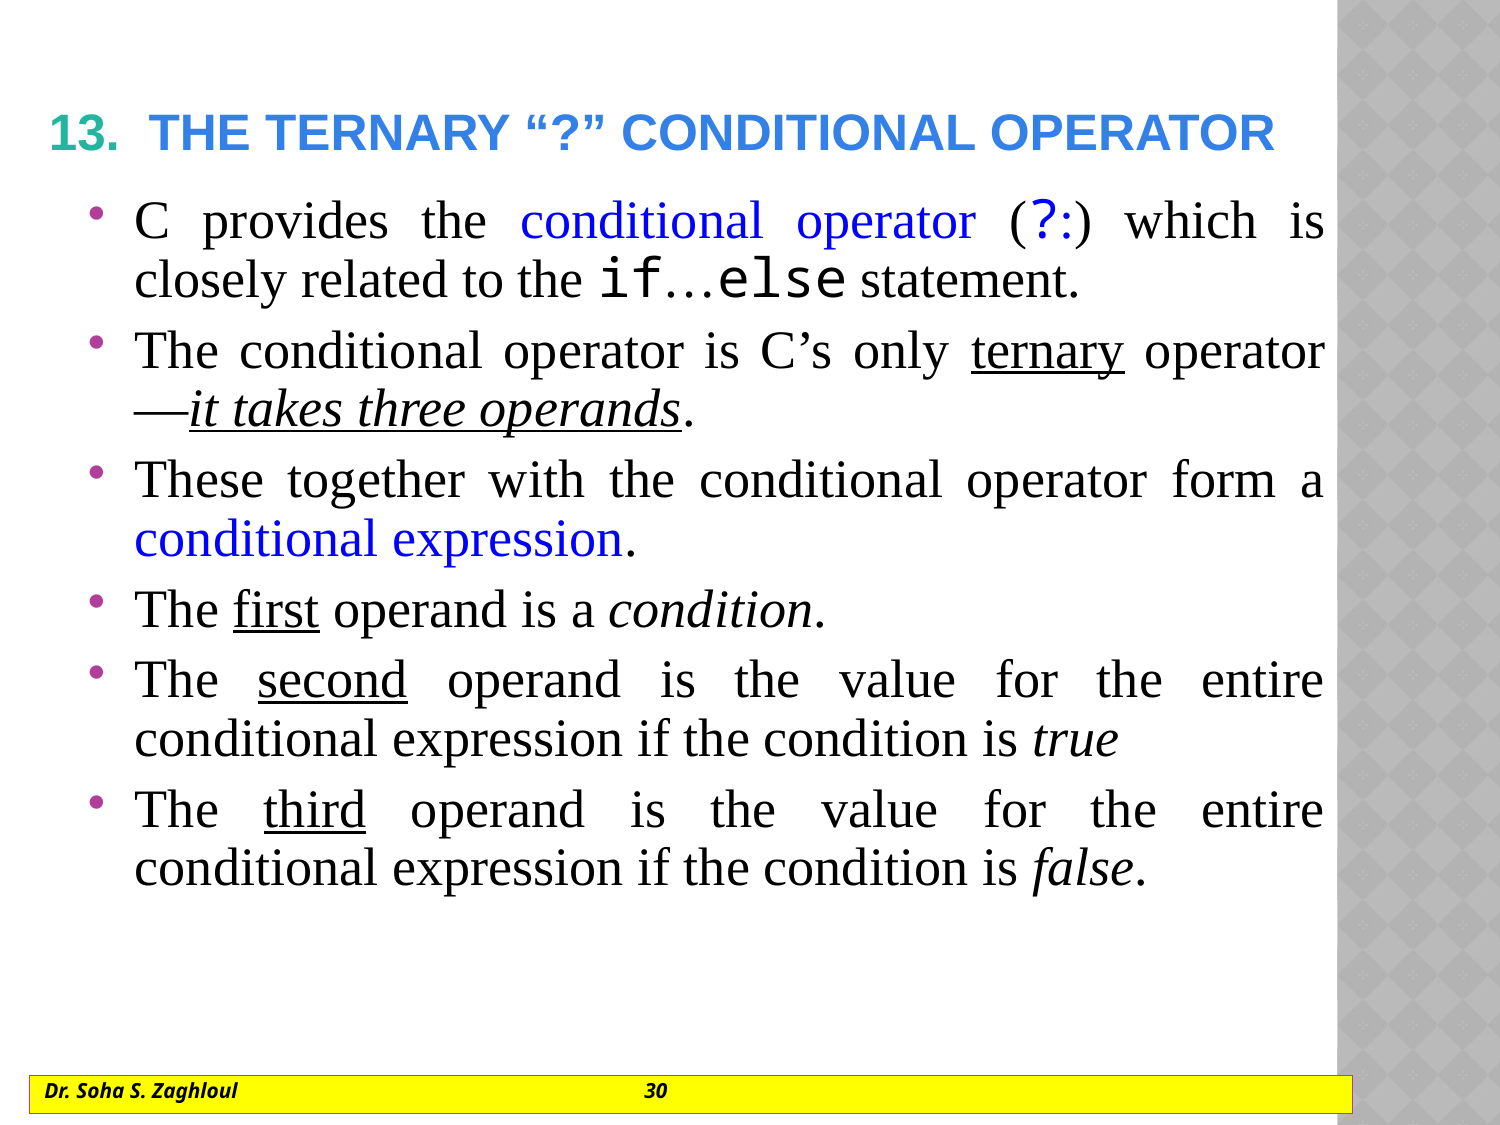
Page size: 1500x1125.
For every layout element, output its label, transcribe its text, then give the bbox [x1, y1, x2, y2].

title 13. The ternary “?” conditional operator [41, 52, 1447, 161]
text_box Dr. Soha S. Zaghloul 30 [29, 1075, 1353, 1114]
list C provides the conditional operator (?:) which is closely related to the if…else statement. The conditional operator is C’s only ternary operator—it takes three operands. These together with the conditional operator form a conditional expression. The first operand is a condition. The second operand is the value for the entire conditional expression if the condition is true The third operand is the value for the entire conditional expression if the condition is false. [75, 184, 1341, 1059]
